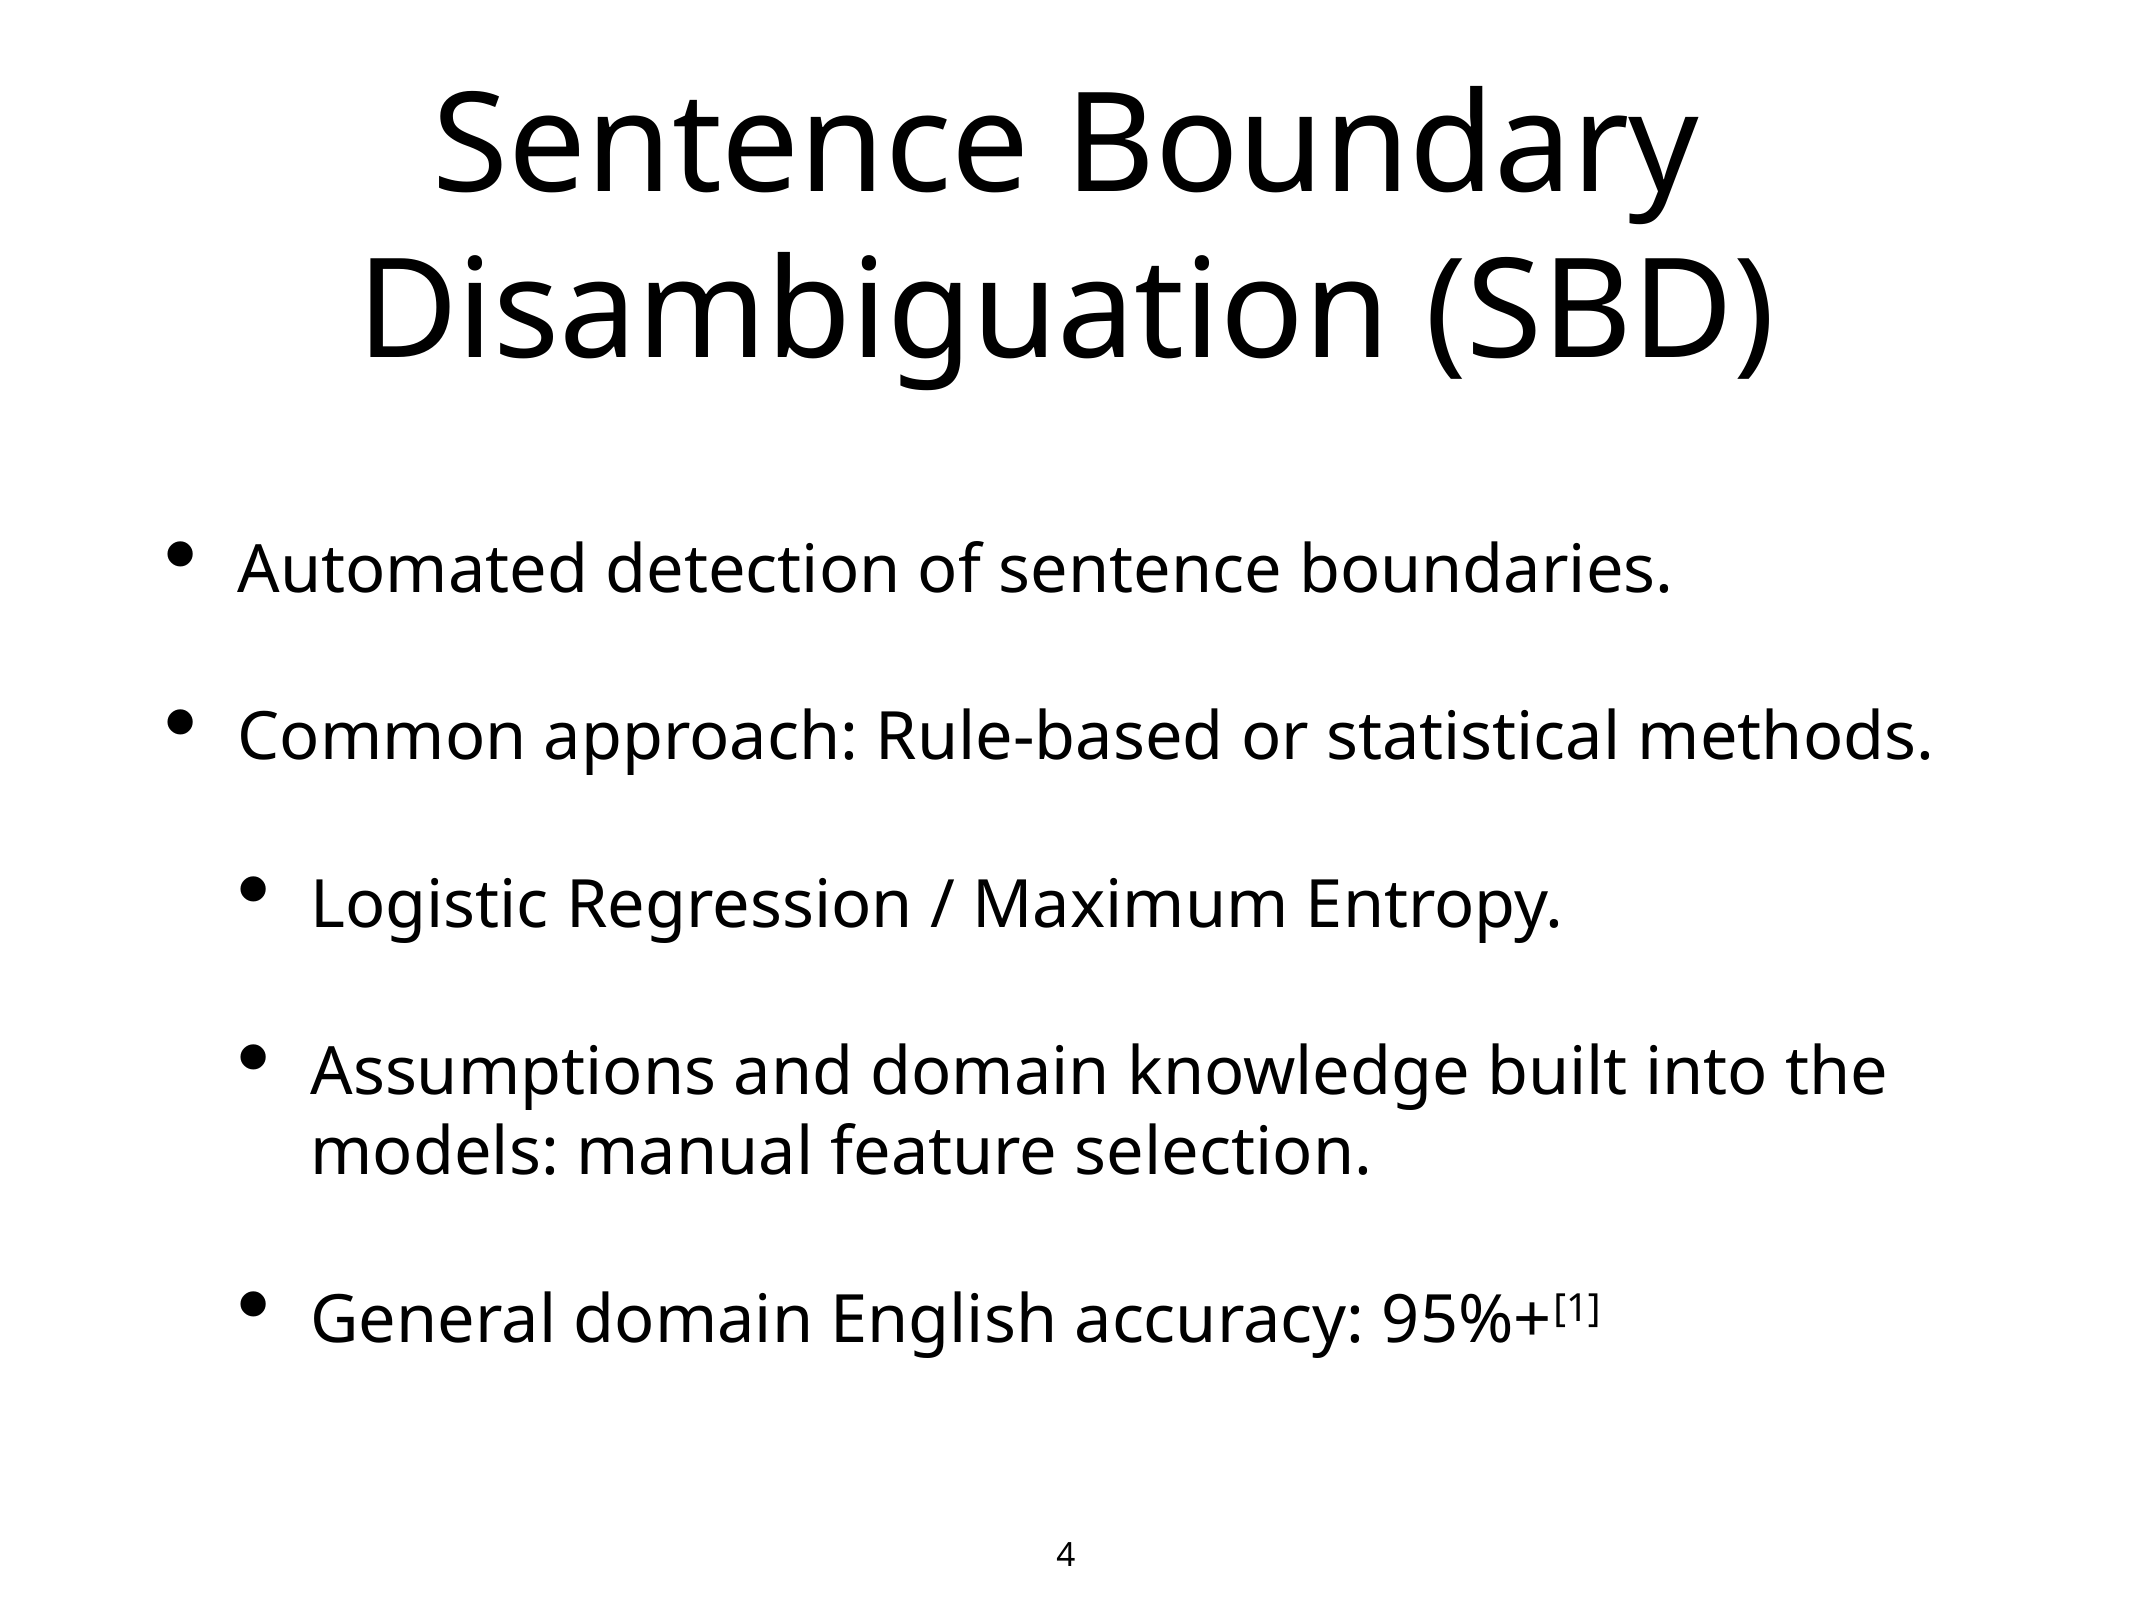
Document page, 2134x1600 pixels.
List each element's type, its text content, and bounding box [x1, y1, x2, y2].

slide_number 4 [1046, 1524, 1086, 1579]
list Automated detection of sentence boundaries. Common approach: Rule-based or statistical methods. Logistic Regression / Maximum Entropy. Assumptions and domain knowledge built into the models: manual feature selection. General domain English accuracy: 95%+[1] [155, 424, 1978, 1457]
title Sentence Boundary Disambiguation (SBD) [155, 41, 1978, 397]
